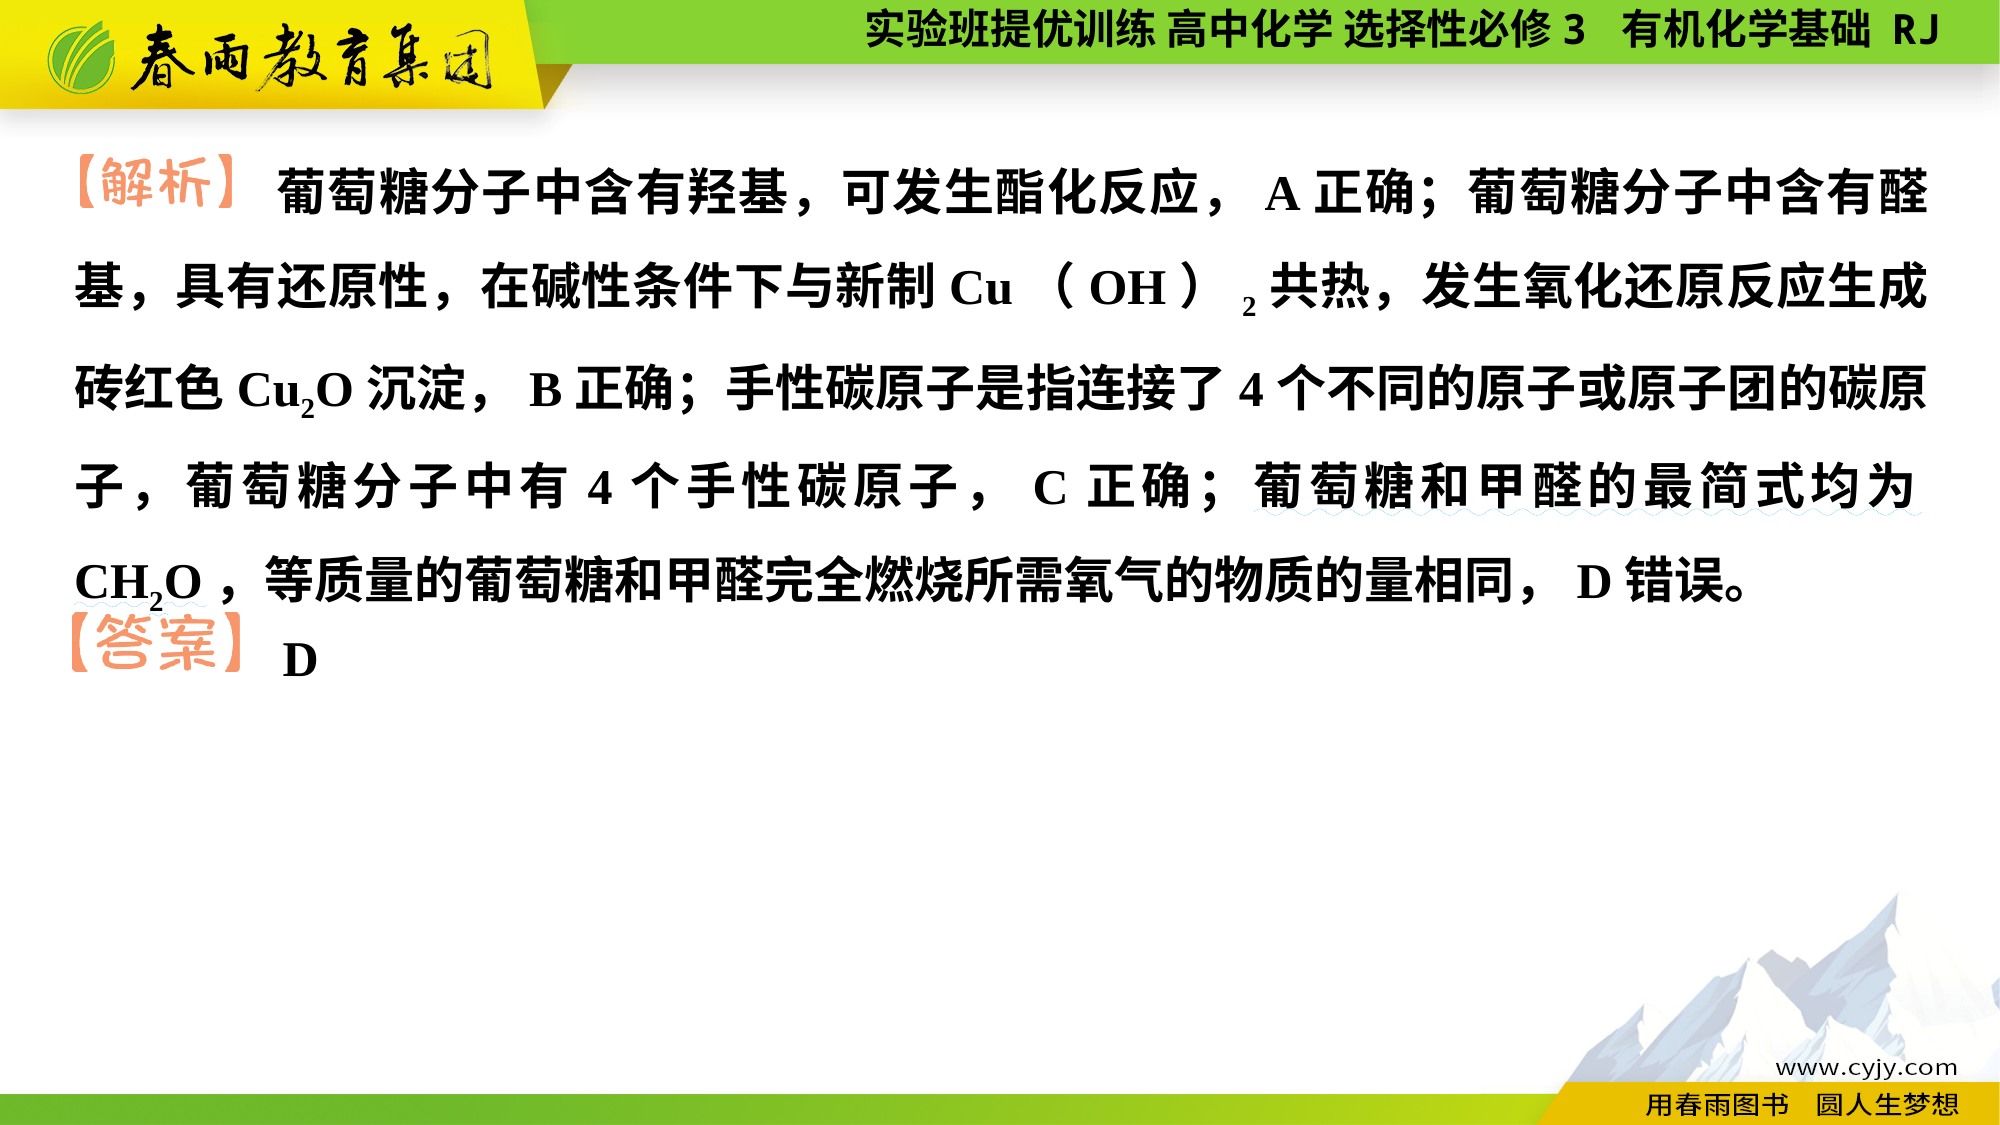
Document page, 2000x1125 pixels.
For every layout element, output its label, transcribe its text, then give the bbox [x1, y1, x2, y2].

picture [0, 0, 2000, 1125]
text_box D [267, 589, 334, 694]
list 葡萄糖分子中含有羟基，可发生酯化反应，A正确；葡萄糖分子中含有醛基，具有还原性，在碱性条件下与新制Cu（OH）2共热，发生氧化还原反应生成砖红色Cu2O沉淀，B正确；手性碳原子是指连接了4个不同的原子或原子团的碳原子，葡萄糖分子中有4个手性碳原子，C正确；葡萄糖和甲醛的最简式均为CH2O，等质量的葡萄糖和甲醛完全燃烧所需氧气的物质的量相同，D错误。 [59, 122, 1944, 672]
